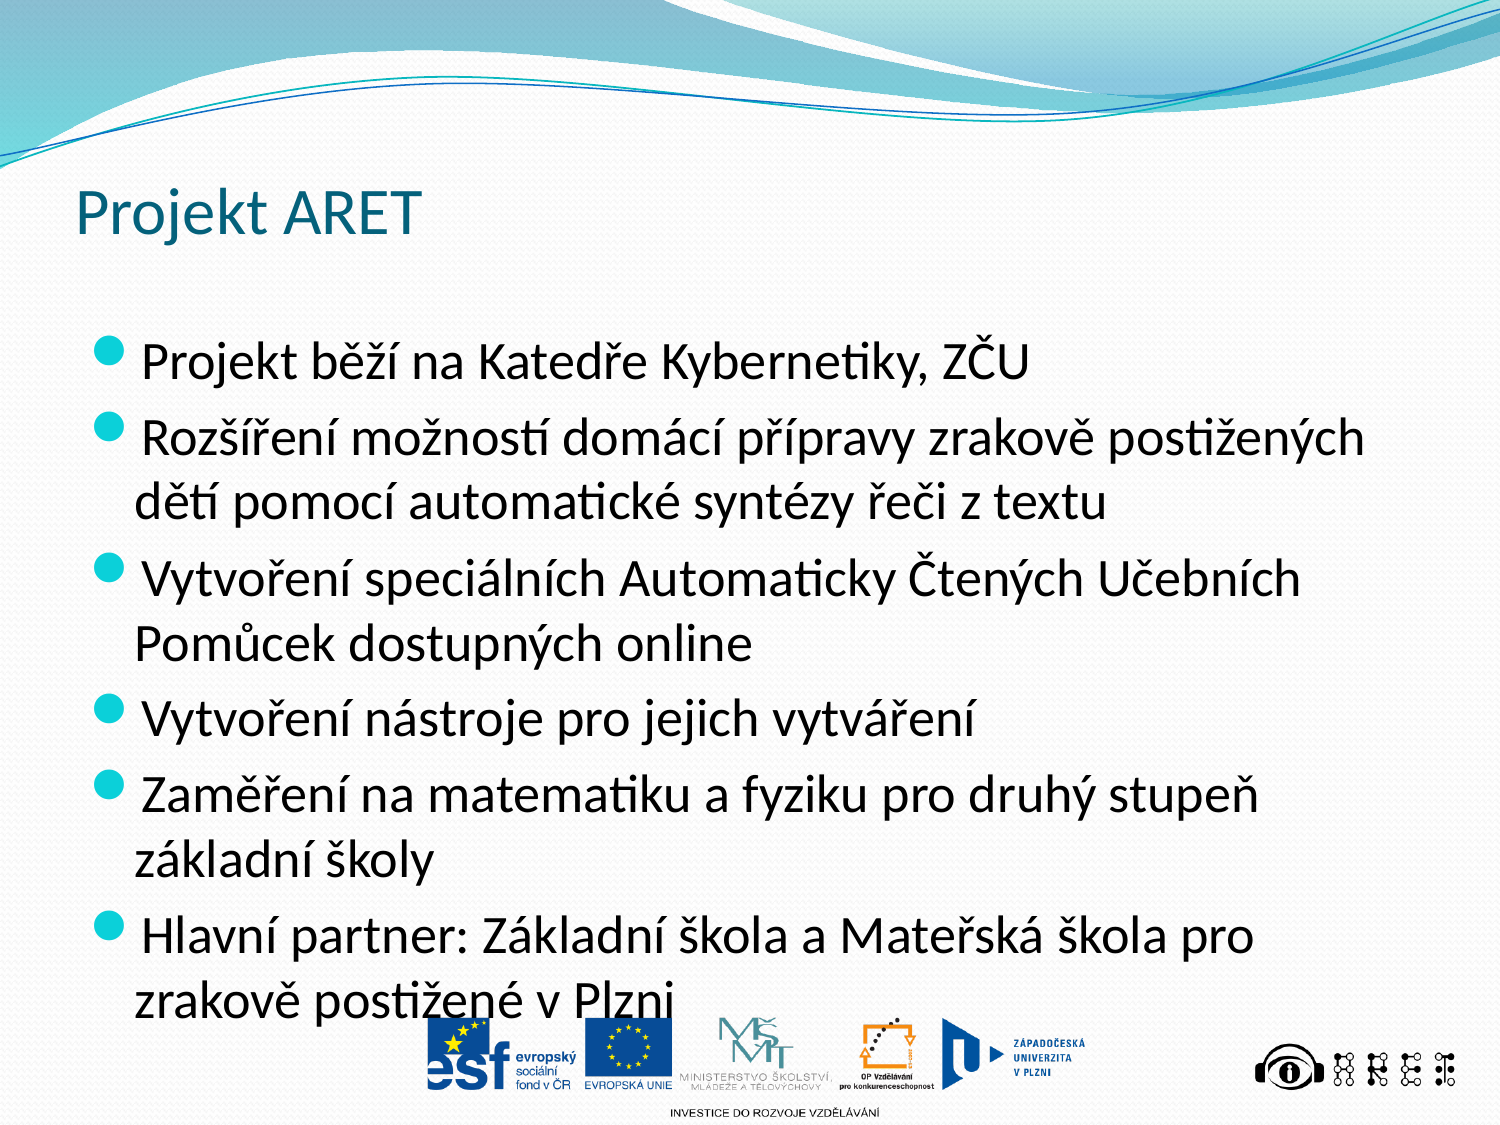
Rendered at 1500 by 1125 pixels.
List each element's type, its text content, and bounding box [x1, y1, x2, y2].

picture [1253, 1042, 1456, 1091]
list Projekt běží na Katedře Kybernetiky, ZČU Rozšíření možností domácí přípravy zrakově postižených dětí pomocí automatické syntézy řeči z textu Vytvoření speciálních Automaticky Čtených Učebních Pomůcek dostupných online Vytvoření nástroje pro jejich vytváření Zaměření na matematiku a fyziku pro druhý stupeň základní školy Hlavní partner: Základní škola a Mateřská škola pro zrakově postižené v Plzni [75, 317, 1425, 1038]
picture [418, 1009, 1093, 1125]
title Projekt ARET [75, 152, 1425, 248]
